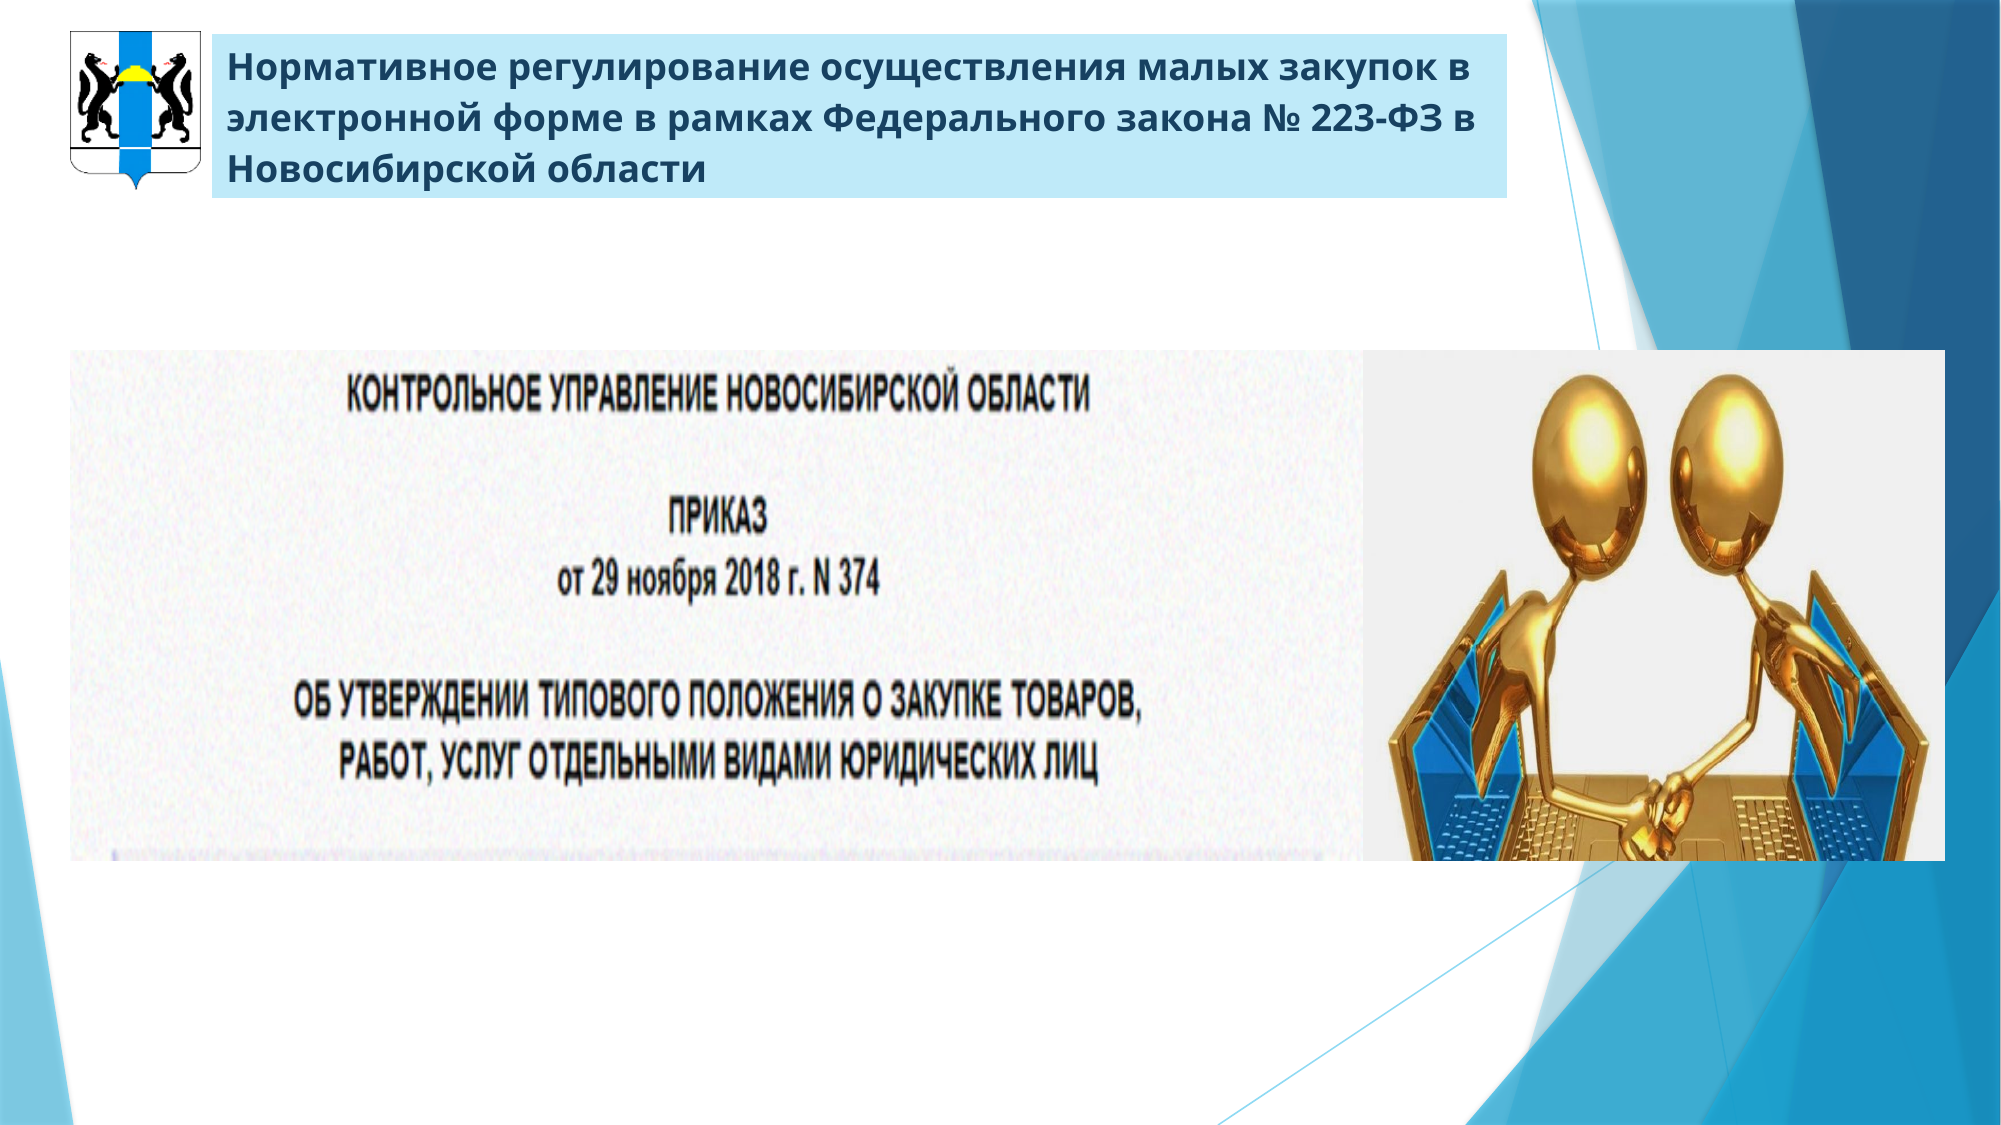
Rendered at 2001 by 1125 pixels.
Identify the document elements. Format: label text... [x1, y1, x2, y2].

picture [69, 30, 201, 191]
picture [69, 350, 1945, 861]
table_header Нормативное регулирование осуществления малых закупок в электронной форме в рамках Федерального закона № 223-ФЗ в Новосибирской области [212, 34, 1507, 198]
